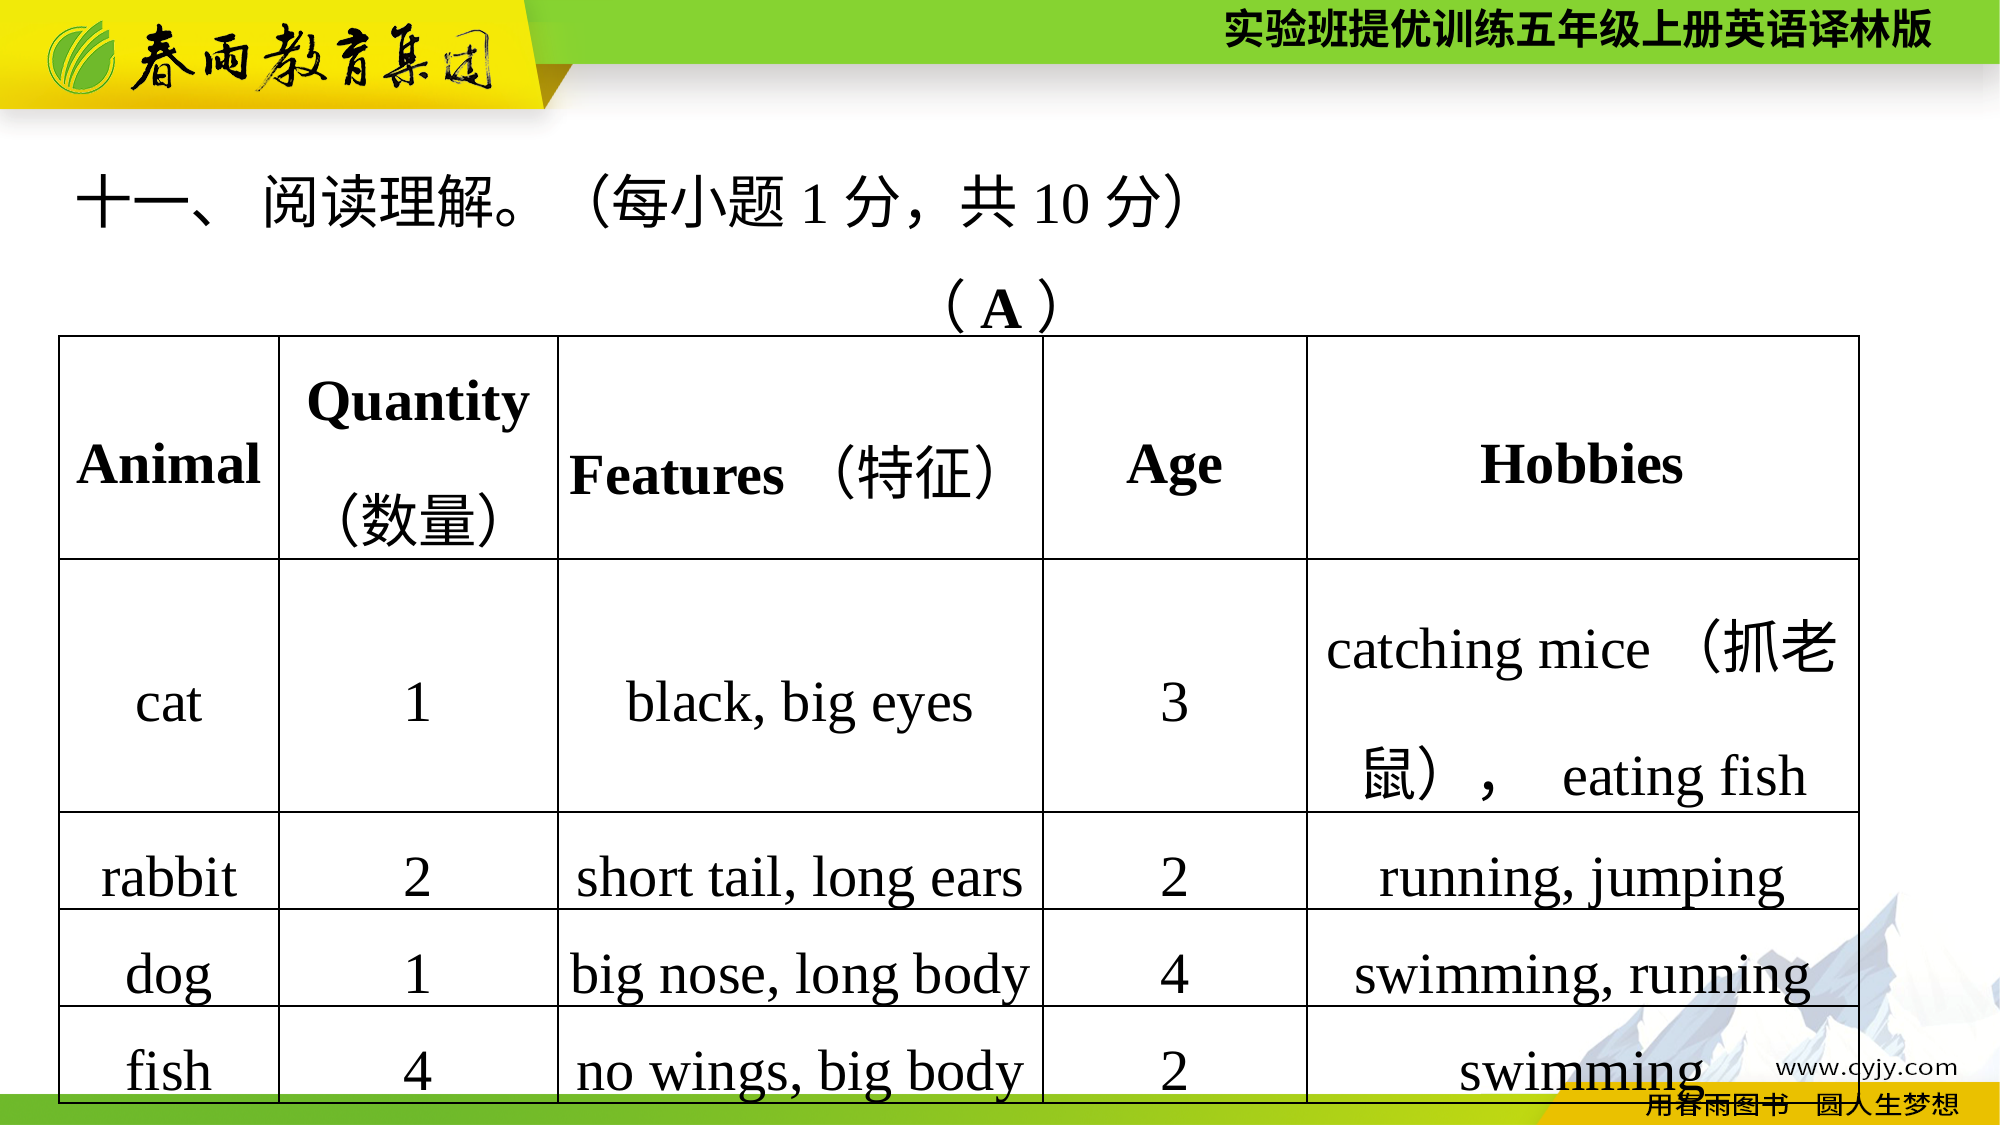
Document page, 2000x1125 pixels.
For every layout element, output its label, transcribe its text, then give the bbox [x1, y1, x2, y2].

table_cell black, big eyes [559, 560, 1042, 811]
table_cell no wings, big body [559, 1007, 1042, 1102]
picture [0, 0, 2000, 1125]
table_header Animal [60, 337, 278, 558]
table_cell swimming, running [1308, 910, 1858, 1005]
table_cell 4 [280, 1007, 557, 1102]
table_cell swimming [1308, 1007, 1858, 1102]
table_header Age [1044, 337, 1306, 558]
table_cell running, jumping [1308, 813, 1858, 908]
table_cell short tail, long ears [559, 813, 1042, 908]
list 十一、 阅读理解。（每小题1分，共10分） （A） [59, 122, 1944, 337]
table_cell 2 [280, 813, 557, 908]
table_header Features（特征） [559, 337, 1042, 558]
table_cell dog [60, 910, 278, 1005]
table_cell rabbit [60, 813, 278, 908]
table_cell 3 [1044, 560, 1306, 811]
table_header Hobbies [1308, 337, 1858, 558]
table_cell 1 [280, 910, 557, 1005]
table_cell catching mice（抓老鼠）， eating fish [1308, 560, 1858, 811]
table_cell 2 [1044, 1007, 1306, 1102]
table_cell 2 [1044, 813, 1306, 908]
table_cell big nose, long body [559, 910, 1042, 1005]
table_cell cat [60, 560, 278, 811]
table_header Quantity （数量） [280, 337, 557, 558]
table_cell fish [60, 1007, 278, 1102]
table_cell 1 [280, 560, 557, 811]
table_cell 4 [1044, 910, 1306, 1005]
